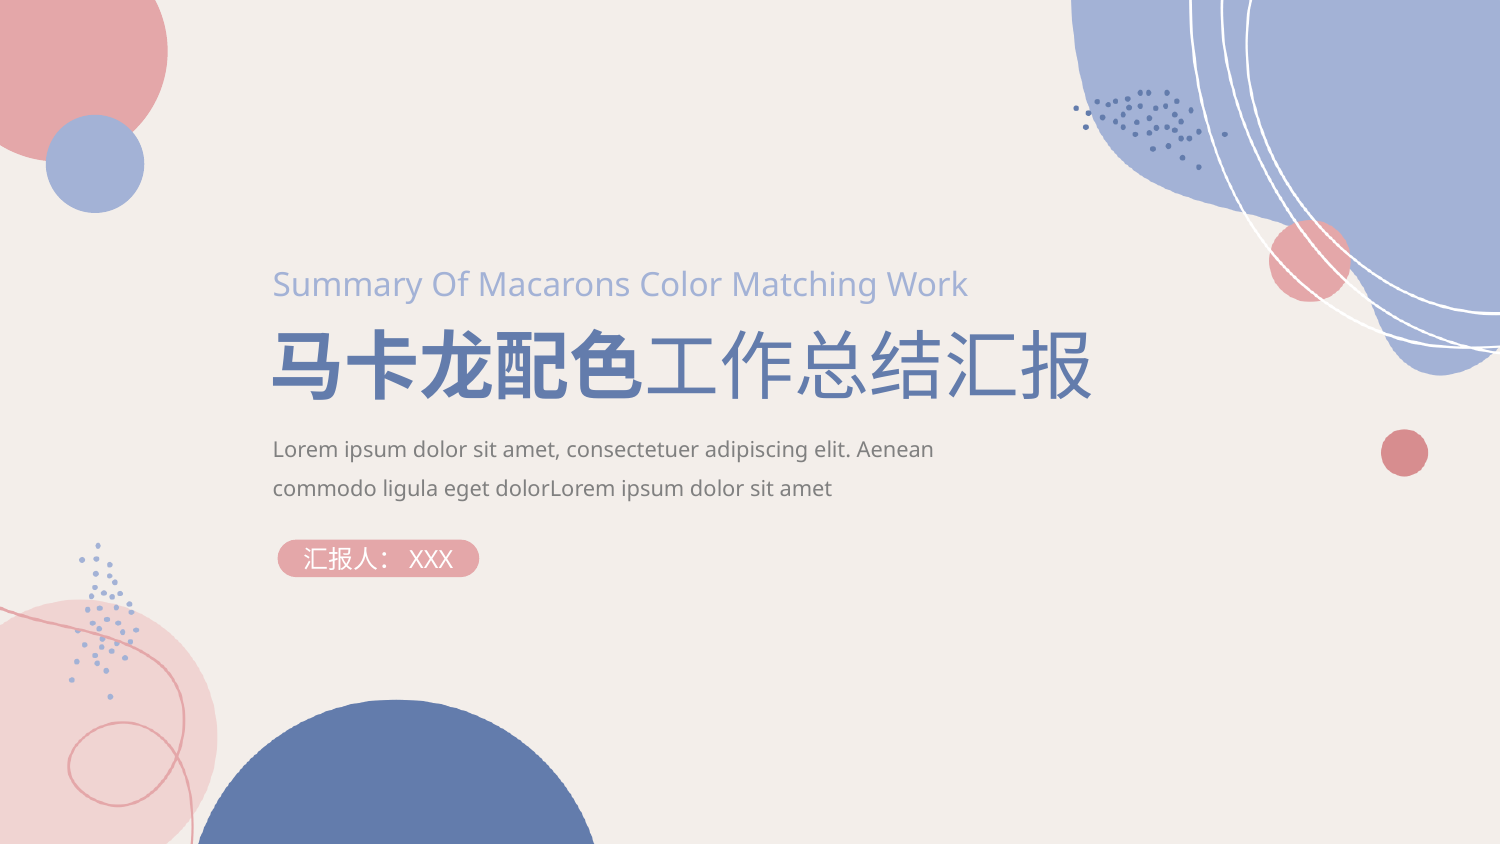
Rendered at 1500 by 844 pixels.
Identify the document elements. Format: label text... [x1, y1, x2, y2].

text_box 马卡龙配色工作总结汇报 [254, 311, 1110, 416]
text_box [0, 0, 168, 213]
text_box Summary Of Macarons Color Matching Work [257, 255, 1174, 310]
text_box Lorem ipsum dolor sit amet, consectetuer adipiscing elit. Aenean commodo ligula eget dolorLorem ipsum dolor sit amet [257, 414, 1056, 509]
picture [0, 0, 1500, 844]
text_box 汇报人：XXX [276, 538, 481, 579]
